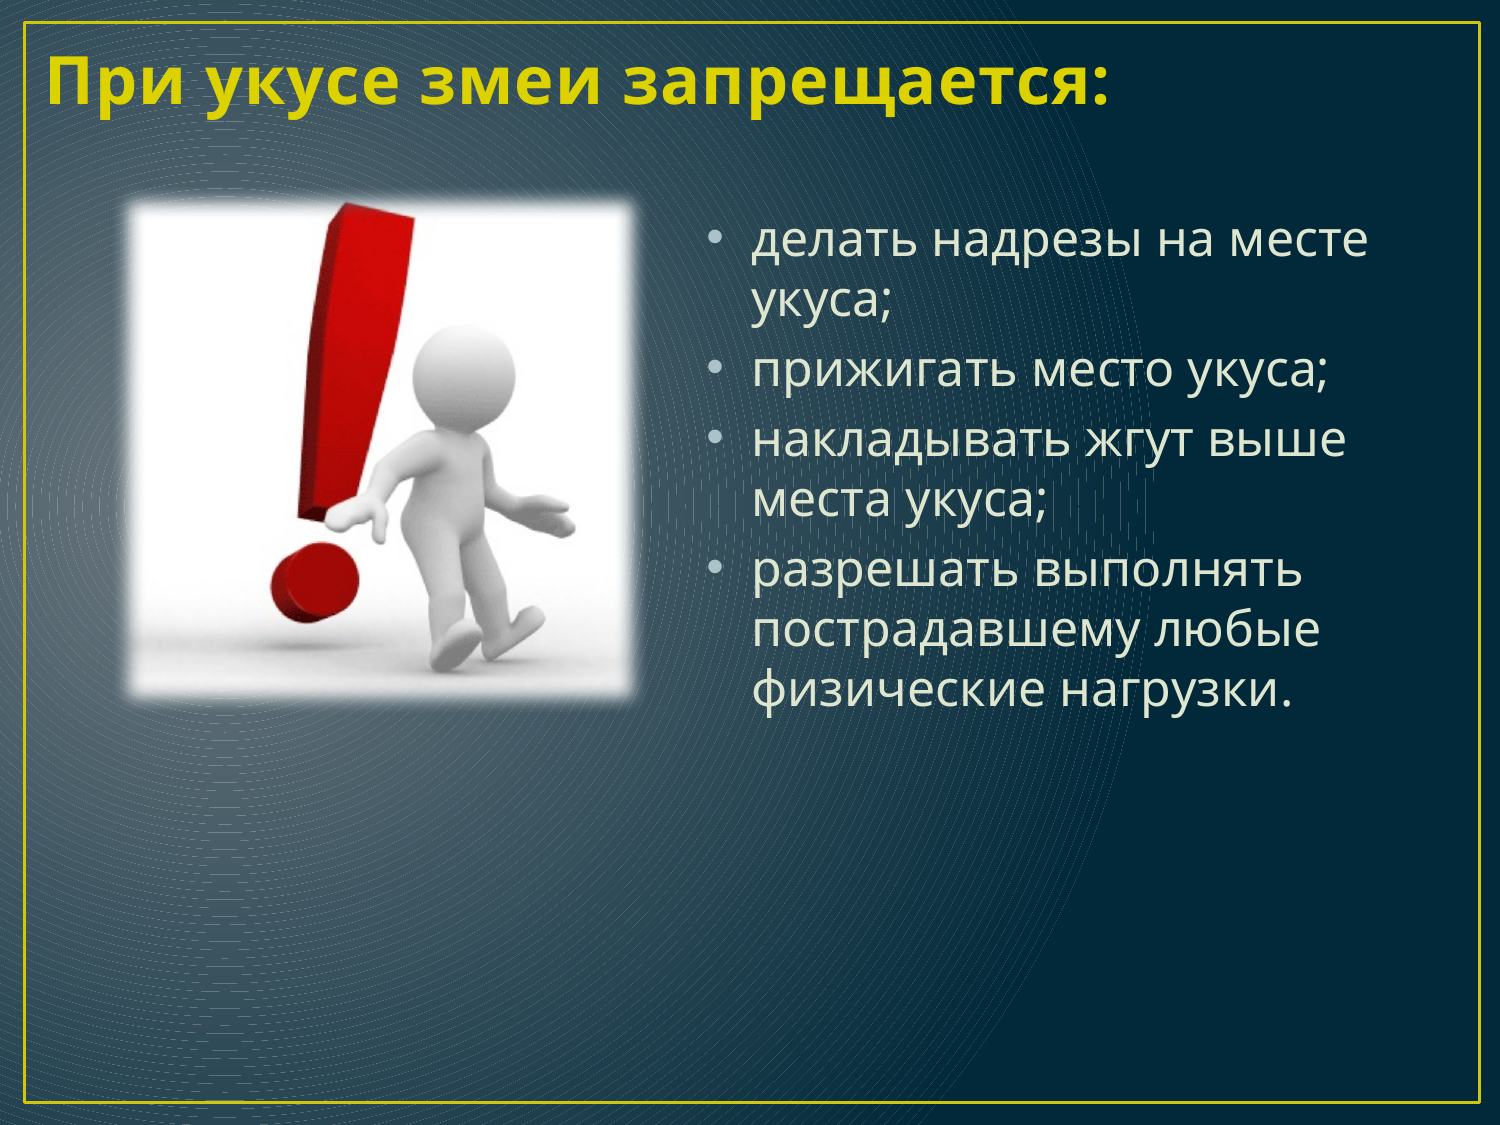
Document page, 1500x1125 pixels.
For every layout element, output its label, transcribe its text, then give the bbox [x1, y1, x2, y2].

list делать надрезы на месте укуса; прижигать место укуса; накладывать жгут выше места укуса; разрешать выполнять пострадавшему любые физические нагрузки. [691, 199, 1465, 942]
picture [110, 184, 650, 715]
text_box При укусе змеи запрещается: [29, 30, 1500, 126]
